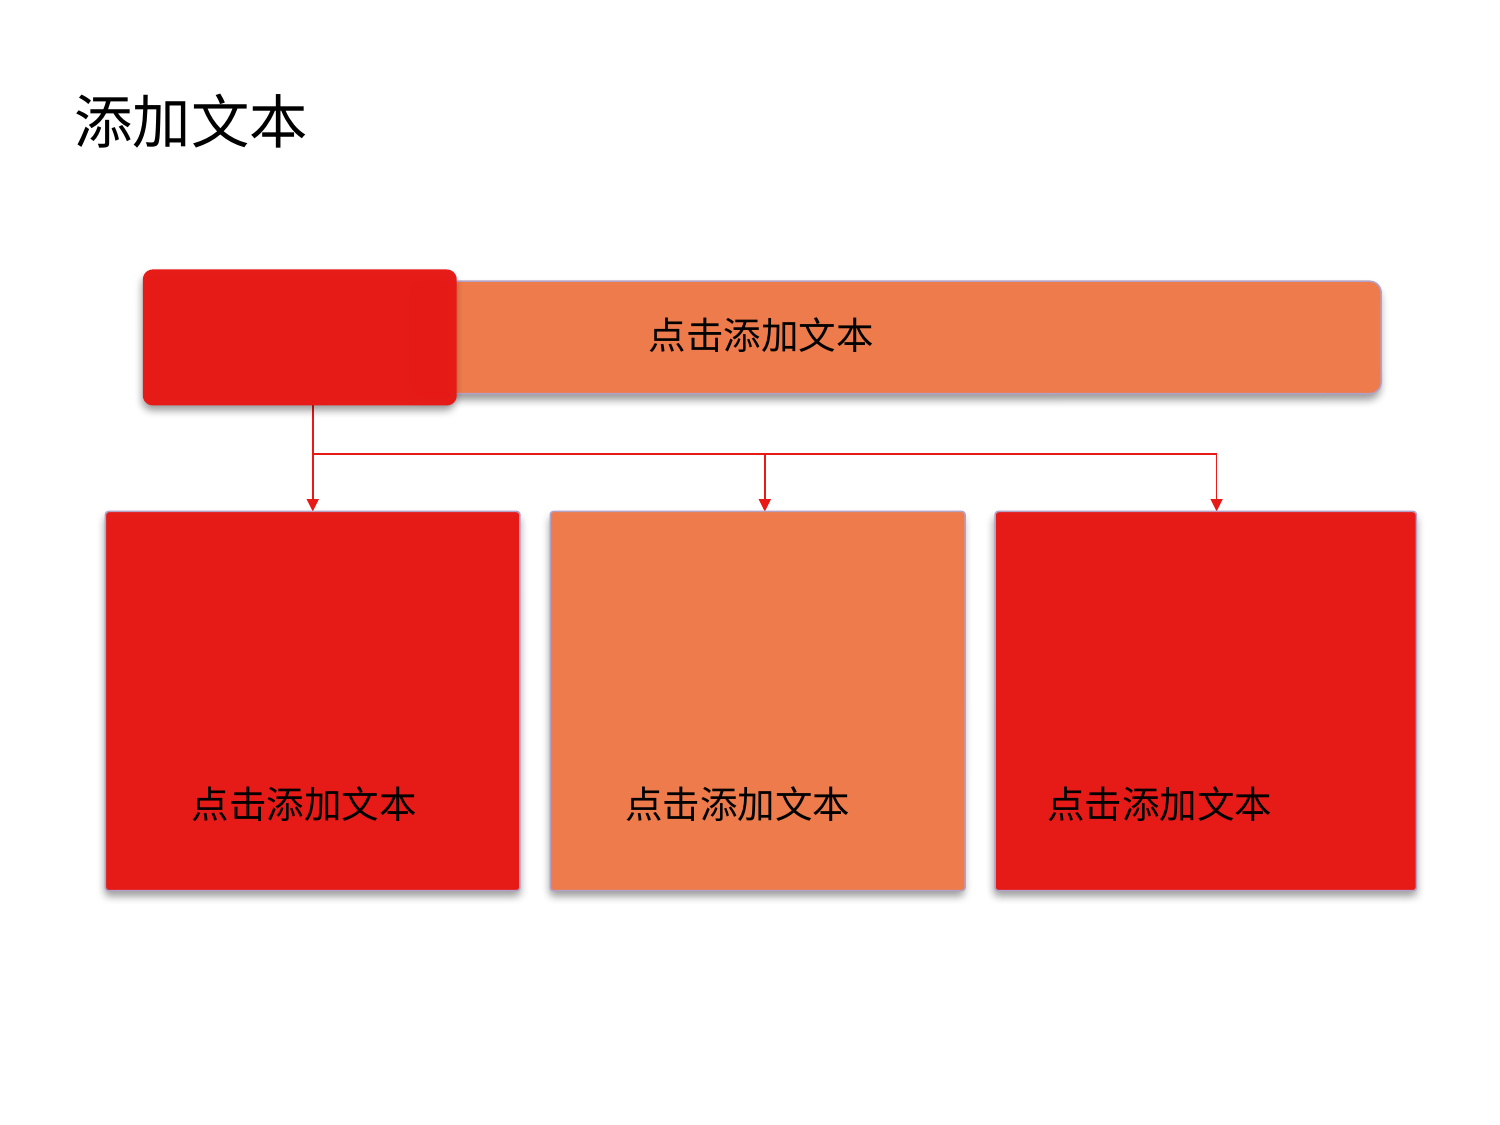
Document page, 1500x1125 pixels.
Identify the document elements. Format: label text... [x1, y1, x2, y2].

text_box 添加文本 [60, 78, 323, 163]
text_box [105, 269, 1417, 891]
